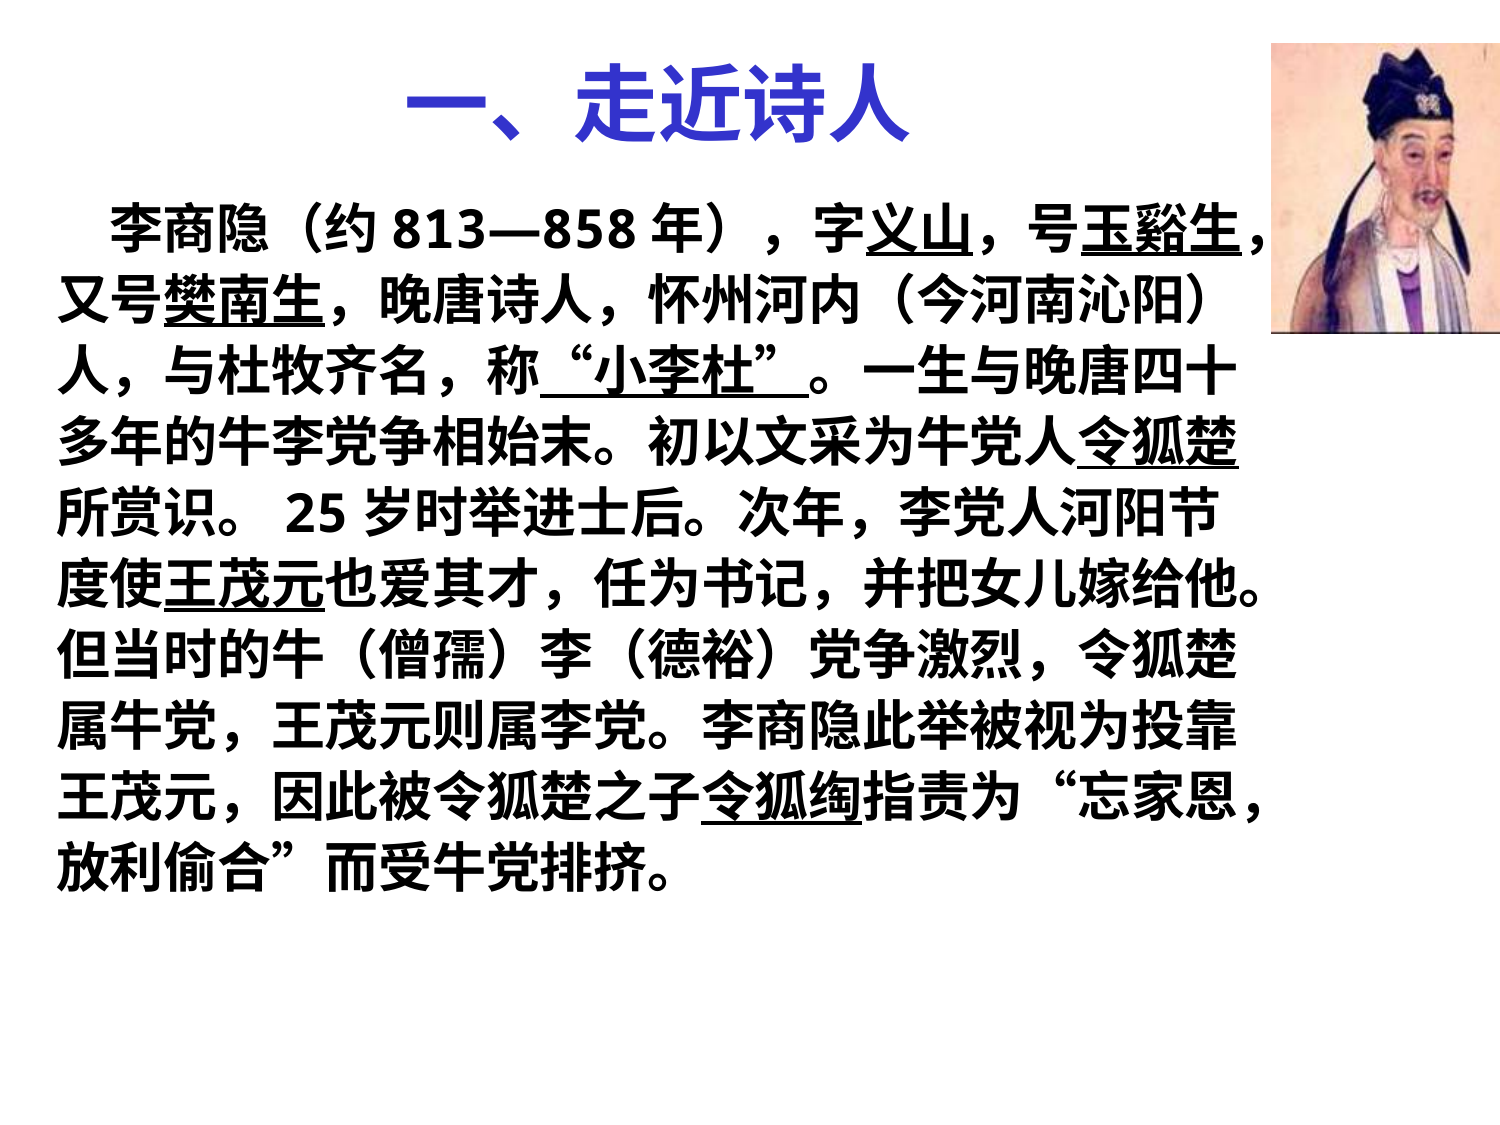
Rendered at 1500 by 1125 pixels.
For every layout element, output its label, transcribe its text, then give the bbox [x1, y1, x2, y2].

text_box 李商隐（约813—858年），字义山，号玉谿生，又号樊南生，晚唐诗人，怀州河内（今河南沁阳）人，与杜牧齐名，称“小李杜”。一生与晚唐四十多年的牛李党争相始末。初以文采为牛党人令狐楚所赏识。25岁时举进士后。次年，李党人河阳节度使王茂元也爱其才，任为书记，并把女儿嫁给他。但当时的牛（僧孺）李（德裕）党争激烈，令狐楚属牛党，王茂元则属李党。李商隐此举被视为投靠王茂元，因此被令狐楚之子令狐绹指责为“忘家恩，放利偷合”而受牛党排挤。 [41, 180, 1282, 906]
picture [1271, 43, 1500, 334]
text_box 一、走近诗人 [390, 43, 1056, 160]
